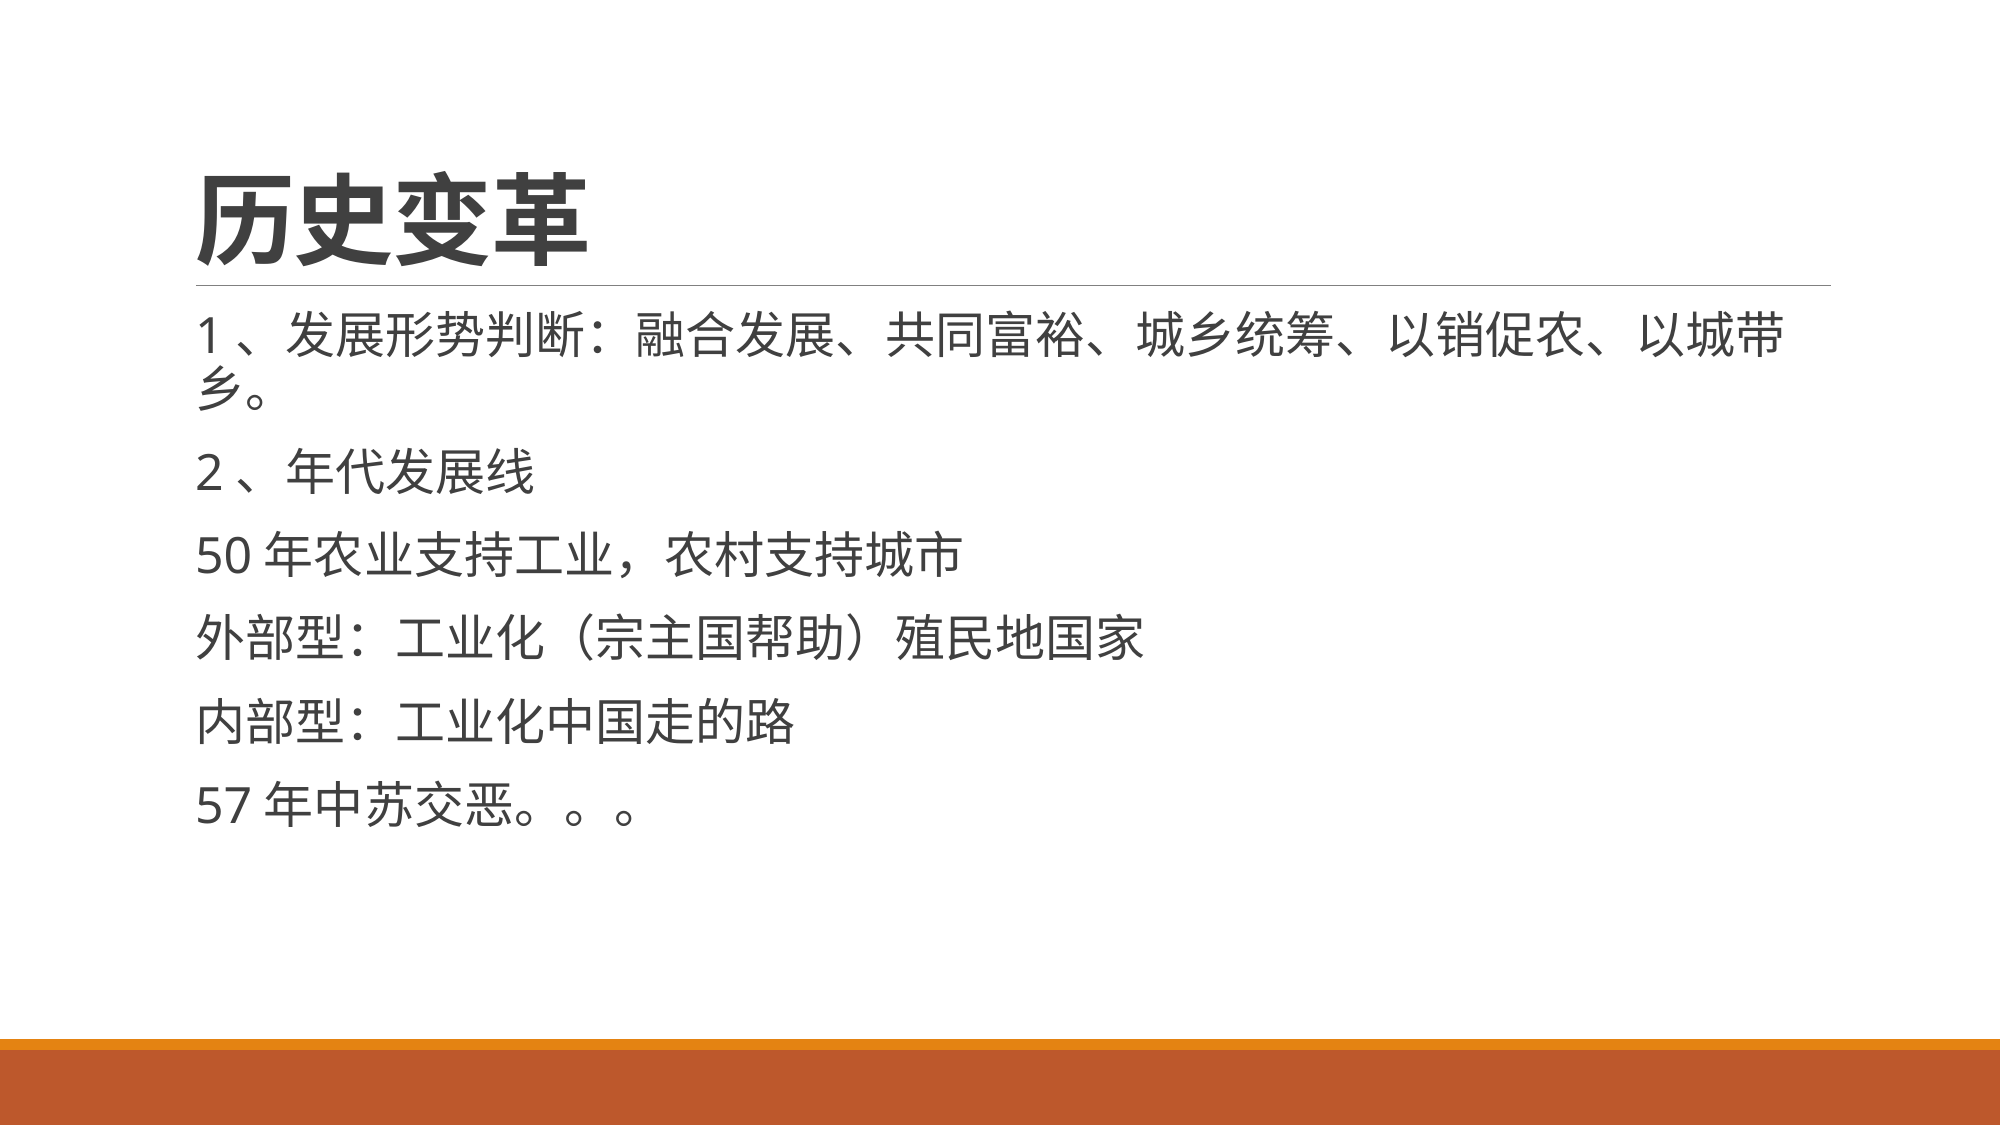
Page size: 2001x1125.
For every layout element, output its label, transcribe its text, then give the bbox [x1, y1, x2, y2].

title 历史变革 [180, 47, 1830, 285]
list 1、发展形势判断：融合发展、共同富裕、城乡统筹、以销促农、以城带乡。 2、年代发展线 50年农业支持工业，农村支持城市 外部型：工业化（宗主国帮助）殖民地国家 内部型：工业化中国走的路 57年中苏交恶。。。 [180, 302, 1830, 963]
